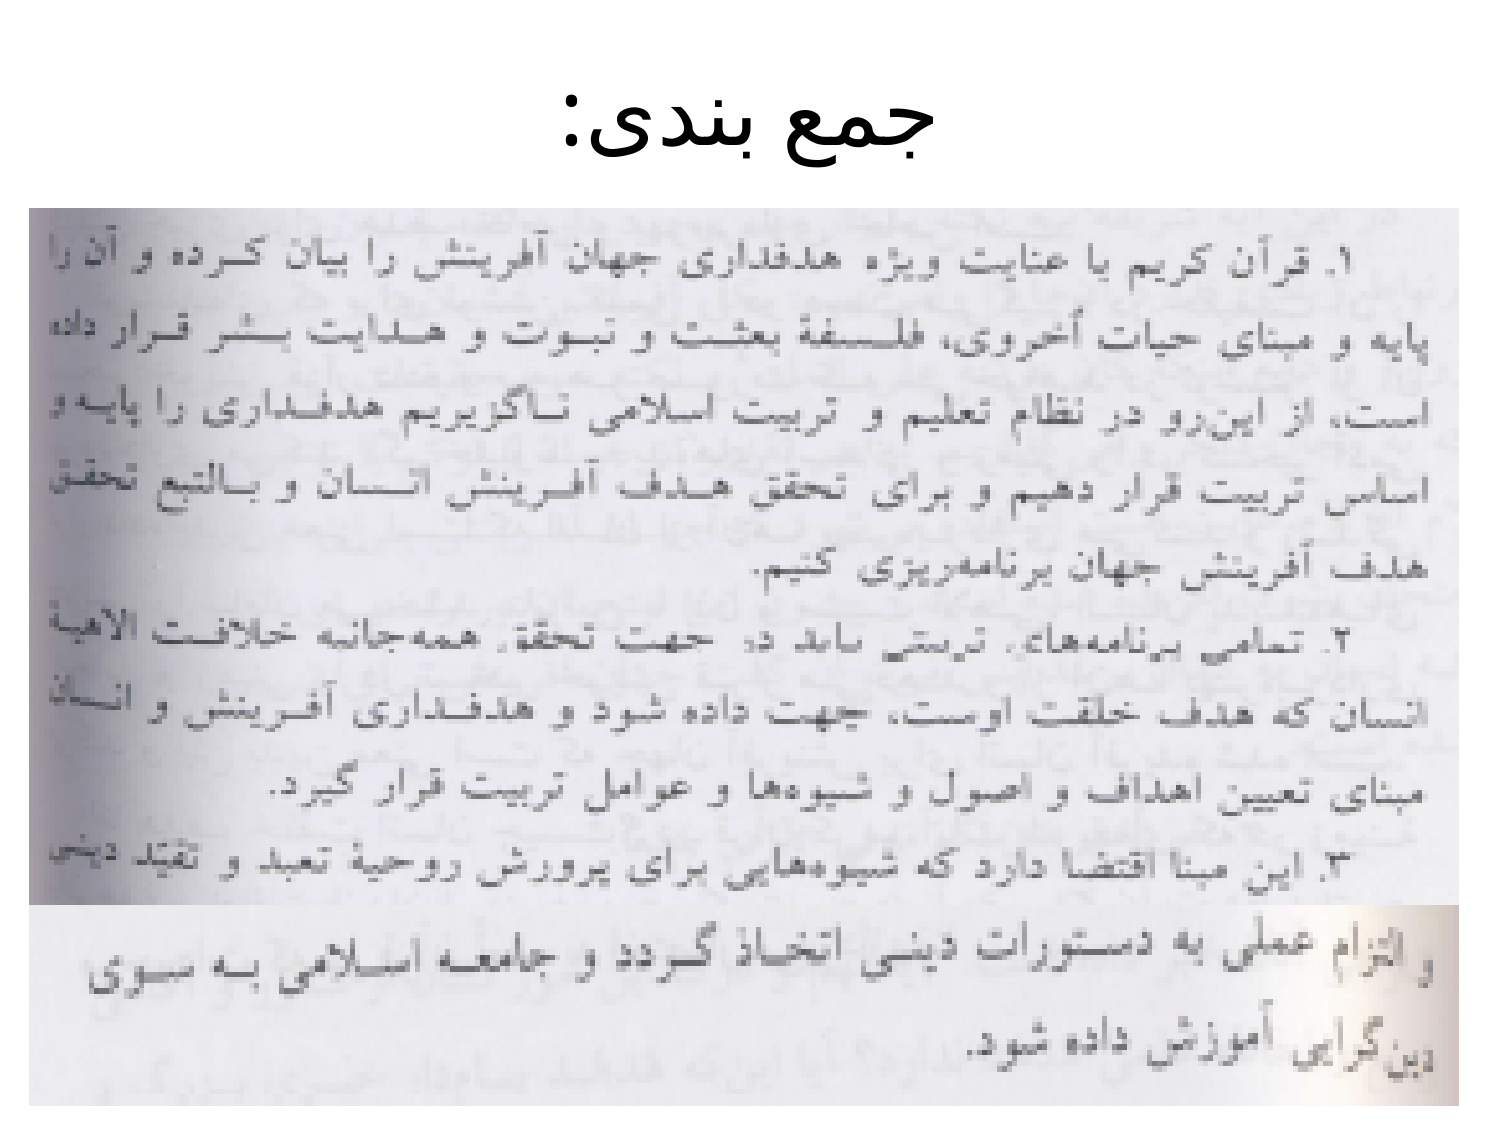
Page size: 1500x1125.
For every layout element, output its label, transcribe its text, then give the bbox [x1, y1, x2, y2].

picture [29, 207, 1459, 1107]
title جمع بندی: [75, 45, 1425, 173]
